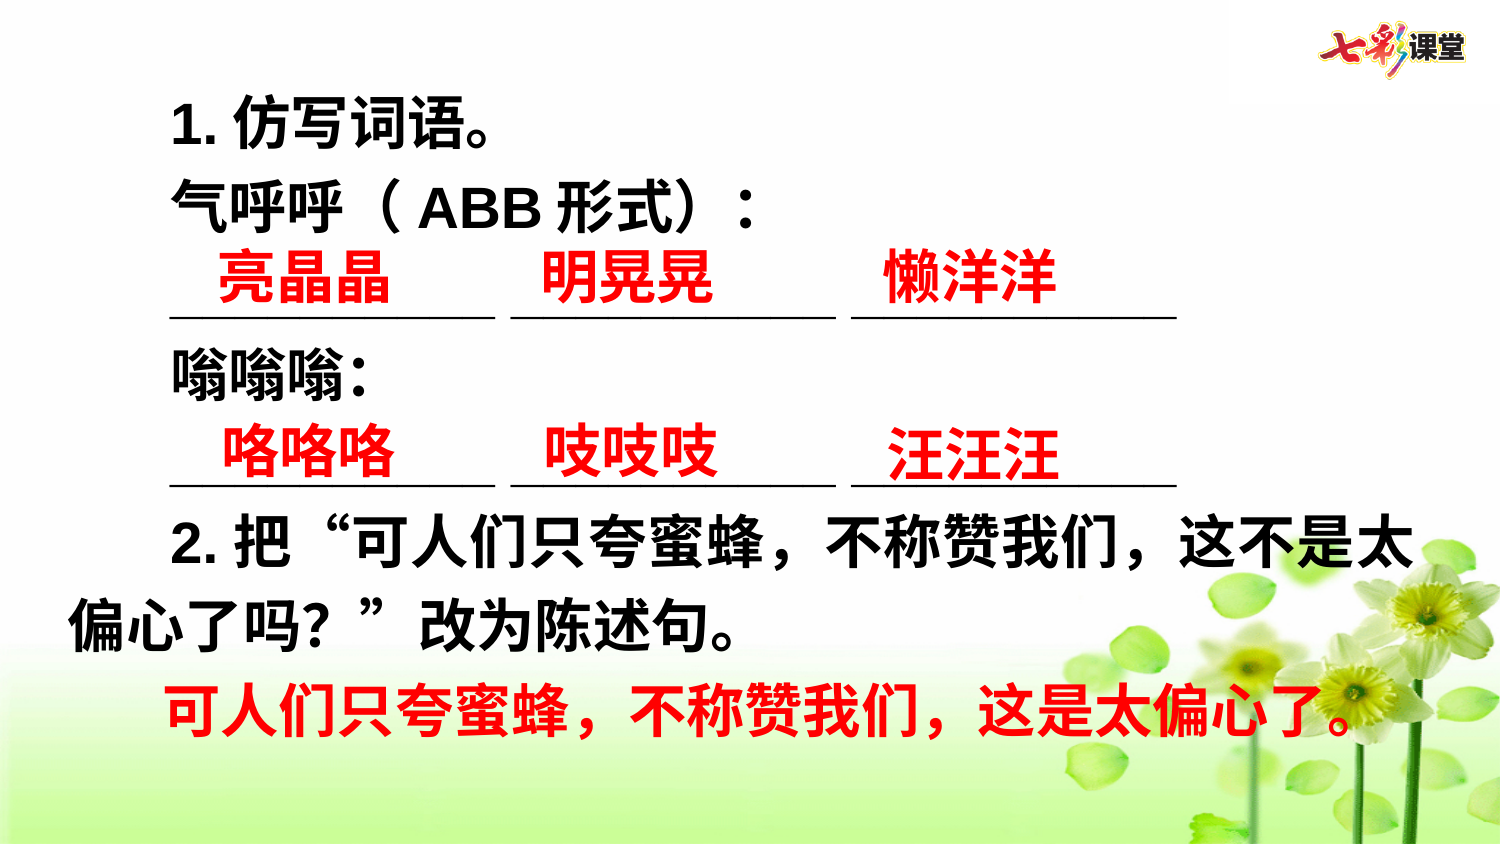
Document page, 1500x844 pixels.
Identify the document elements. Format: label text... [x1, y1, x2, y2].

text_box 可人们只夸蜜蜂，不称赞我们，这是太偏心了。 [147, 666, 1435, 752]
text_box 1.仿写词语。 气呼呼（ABB形式）： __________ __________ __________ 嗡嗡嗡： __________ __________ __________ 2.把“可人们只夸蜜蜂，不称赞我们，这不是太偏心了吗？”改为陈述句。 [53, 64, 1430, 751]
picture [0, 0, 1500, 844]
